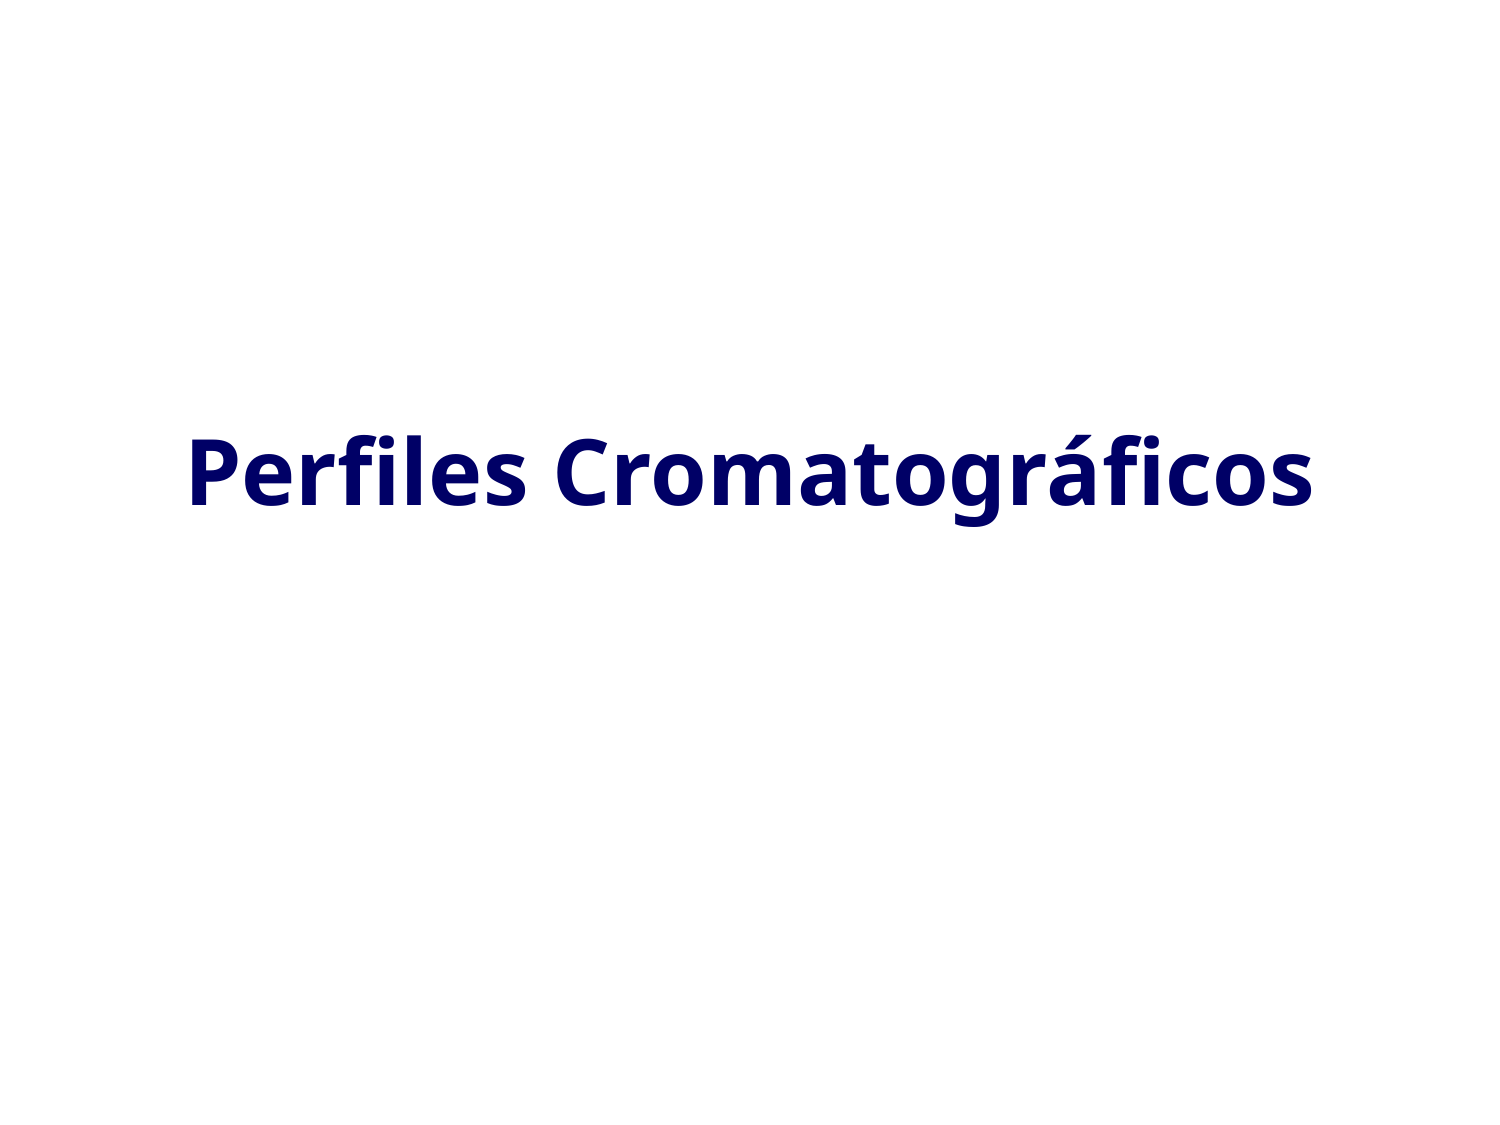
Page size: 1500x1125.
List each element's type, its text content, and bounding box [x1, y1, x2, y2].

title Perfiles Cromatográficos [112, 374, 1388, 563]
